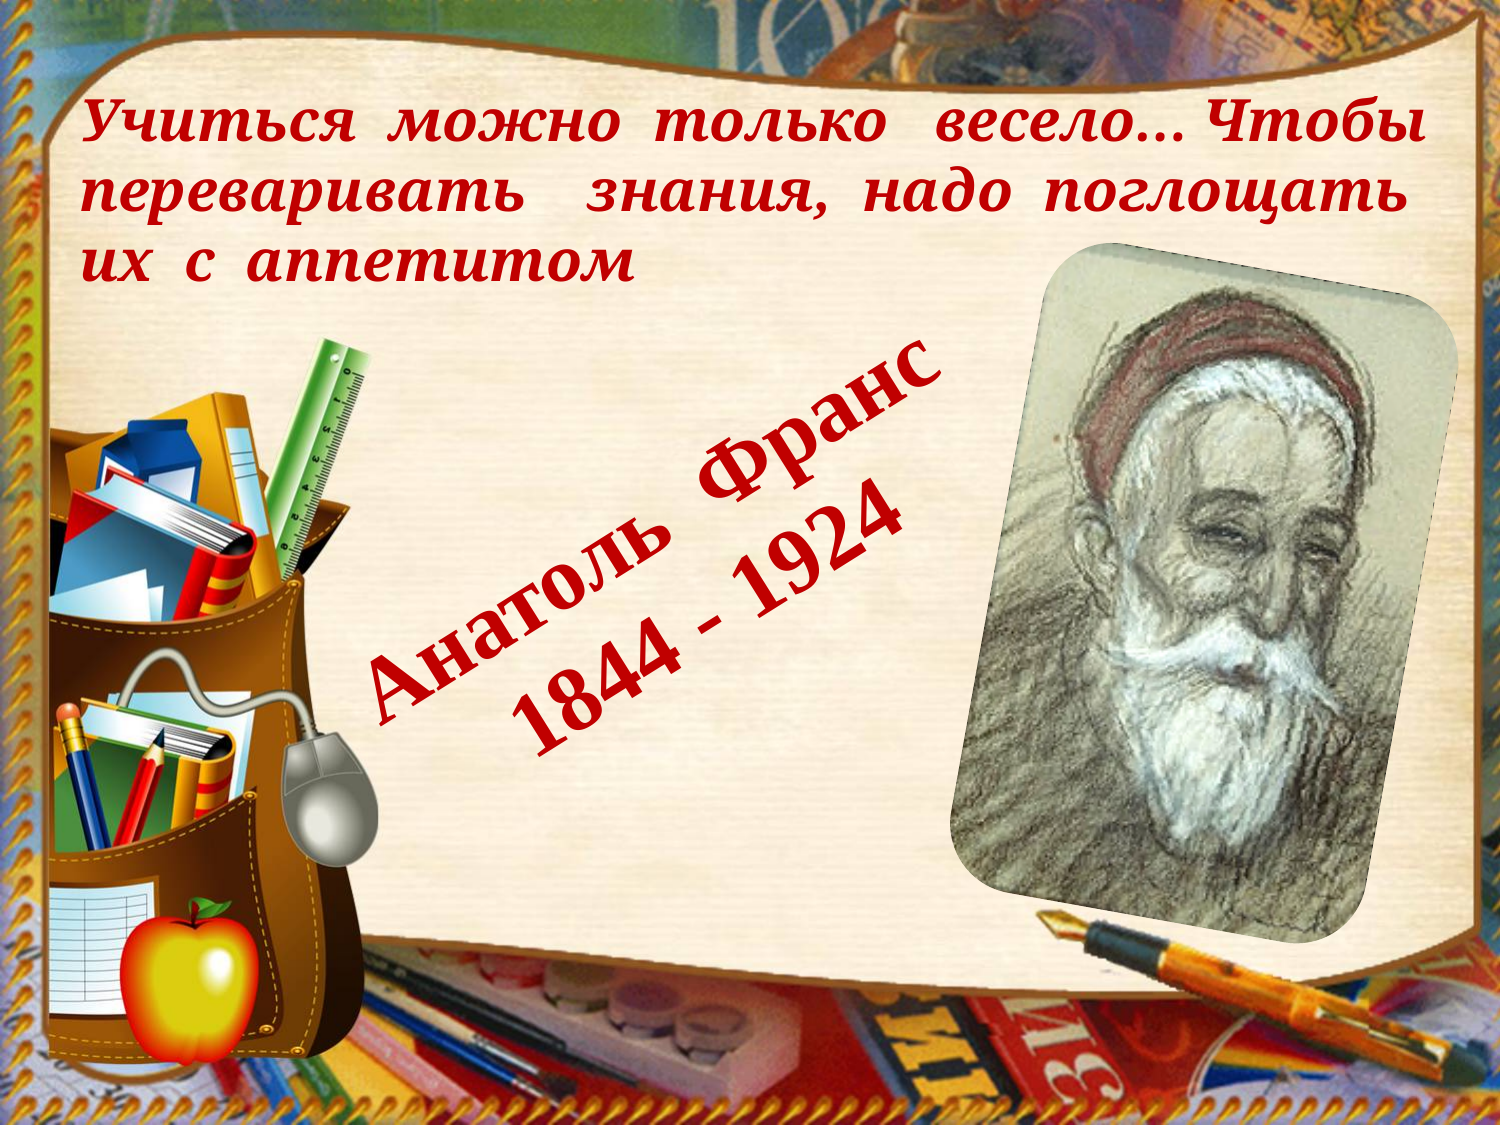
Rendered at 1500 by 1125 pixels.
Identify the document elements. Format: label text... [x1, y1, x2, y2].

text_box Анатоль Франс 1844 - 1924 [315, 301, 988, 850]
text_box Учиться можно только весело… Чтобы переваривать знания, надо поглощать их с аппетитом [64, 75, 1459, 301]
picture [0, 0, 1500, 1125]
